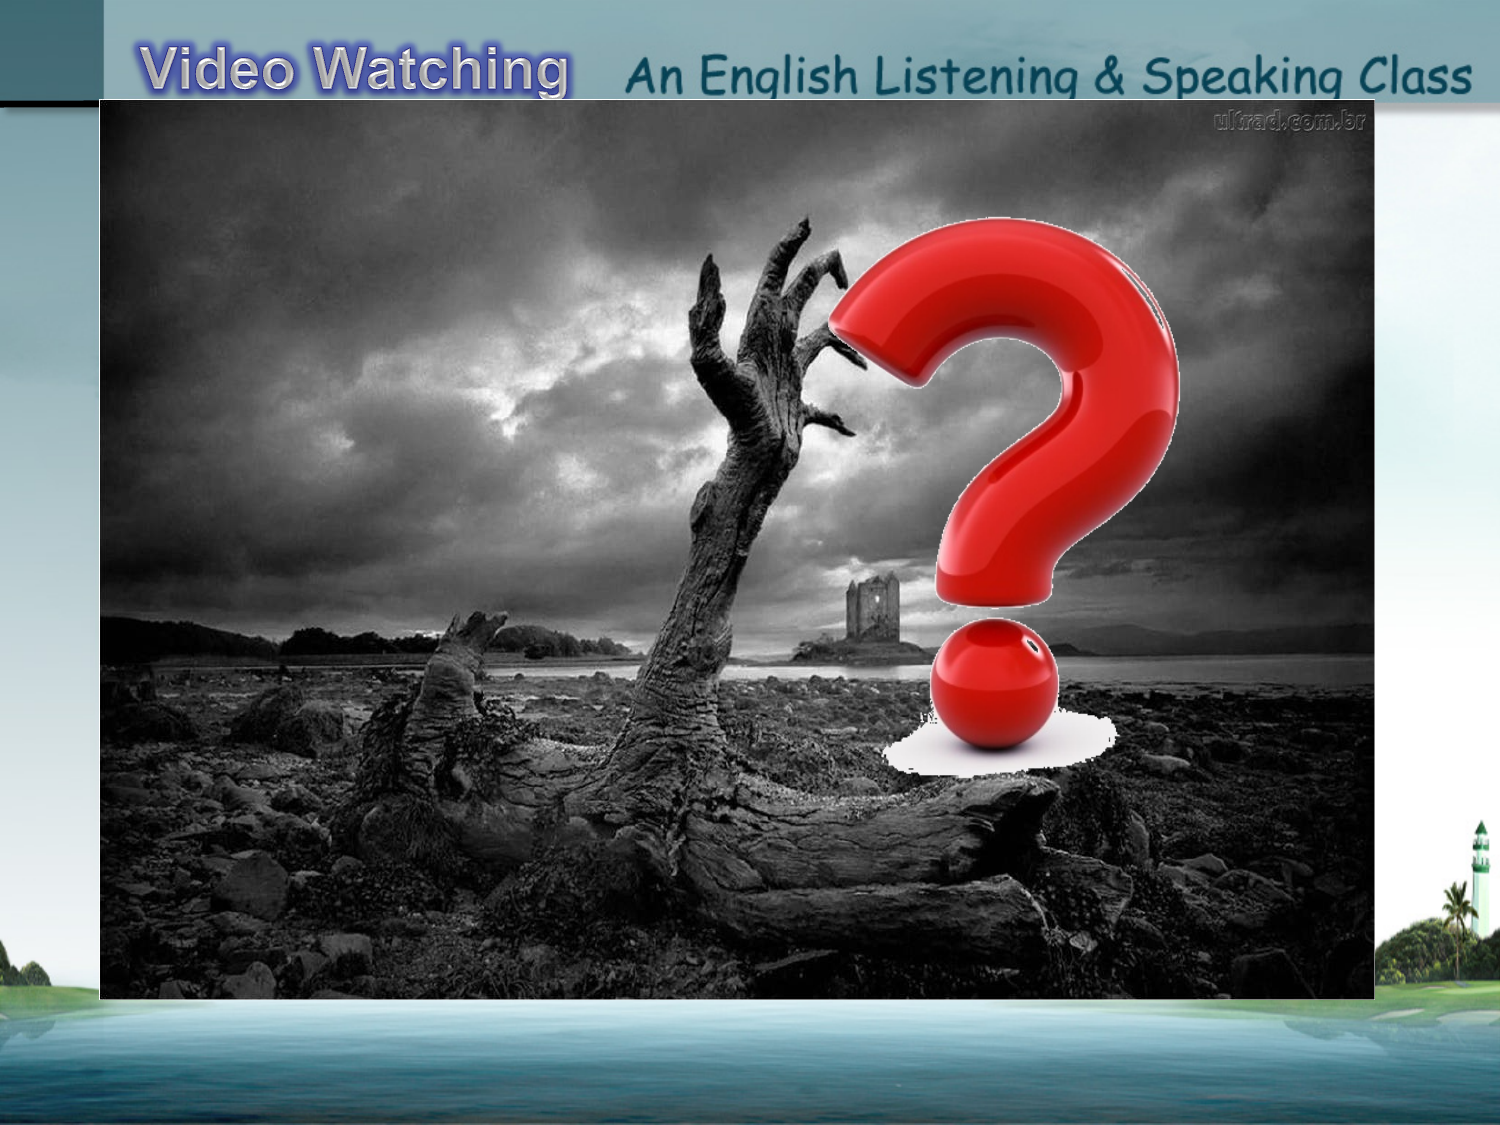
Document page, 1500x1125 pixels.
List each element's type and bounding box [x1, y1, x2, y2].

picture [0, 0, 1500, 1125]
text_box [0, 103, 78, 110]
